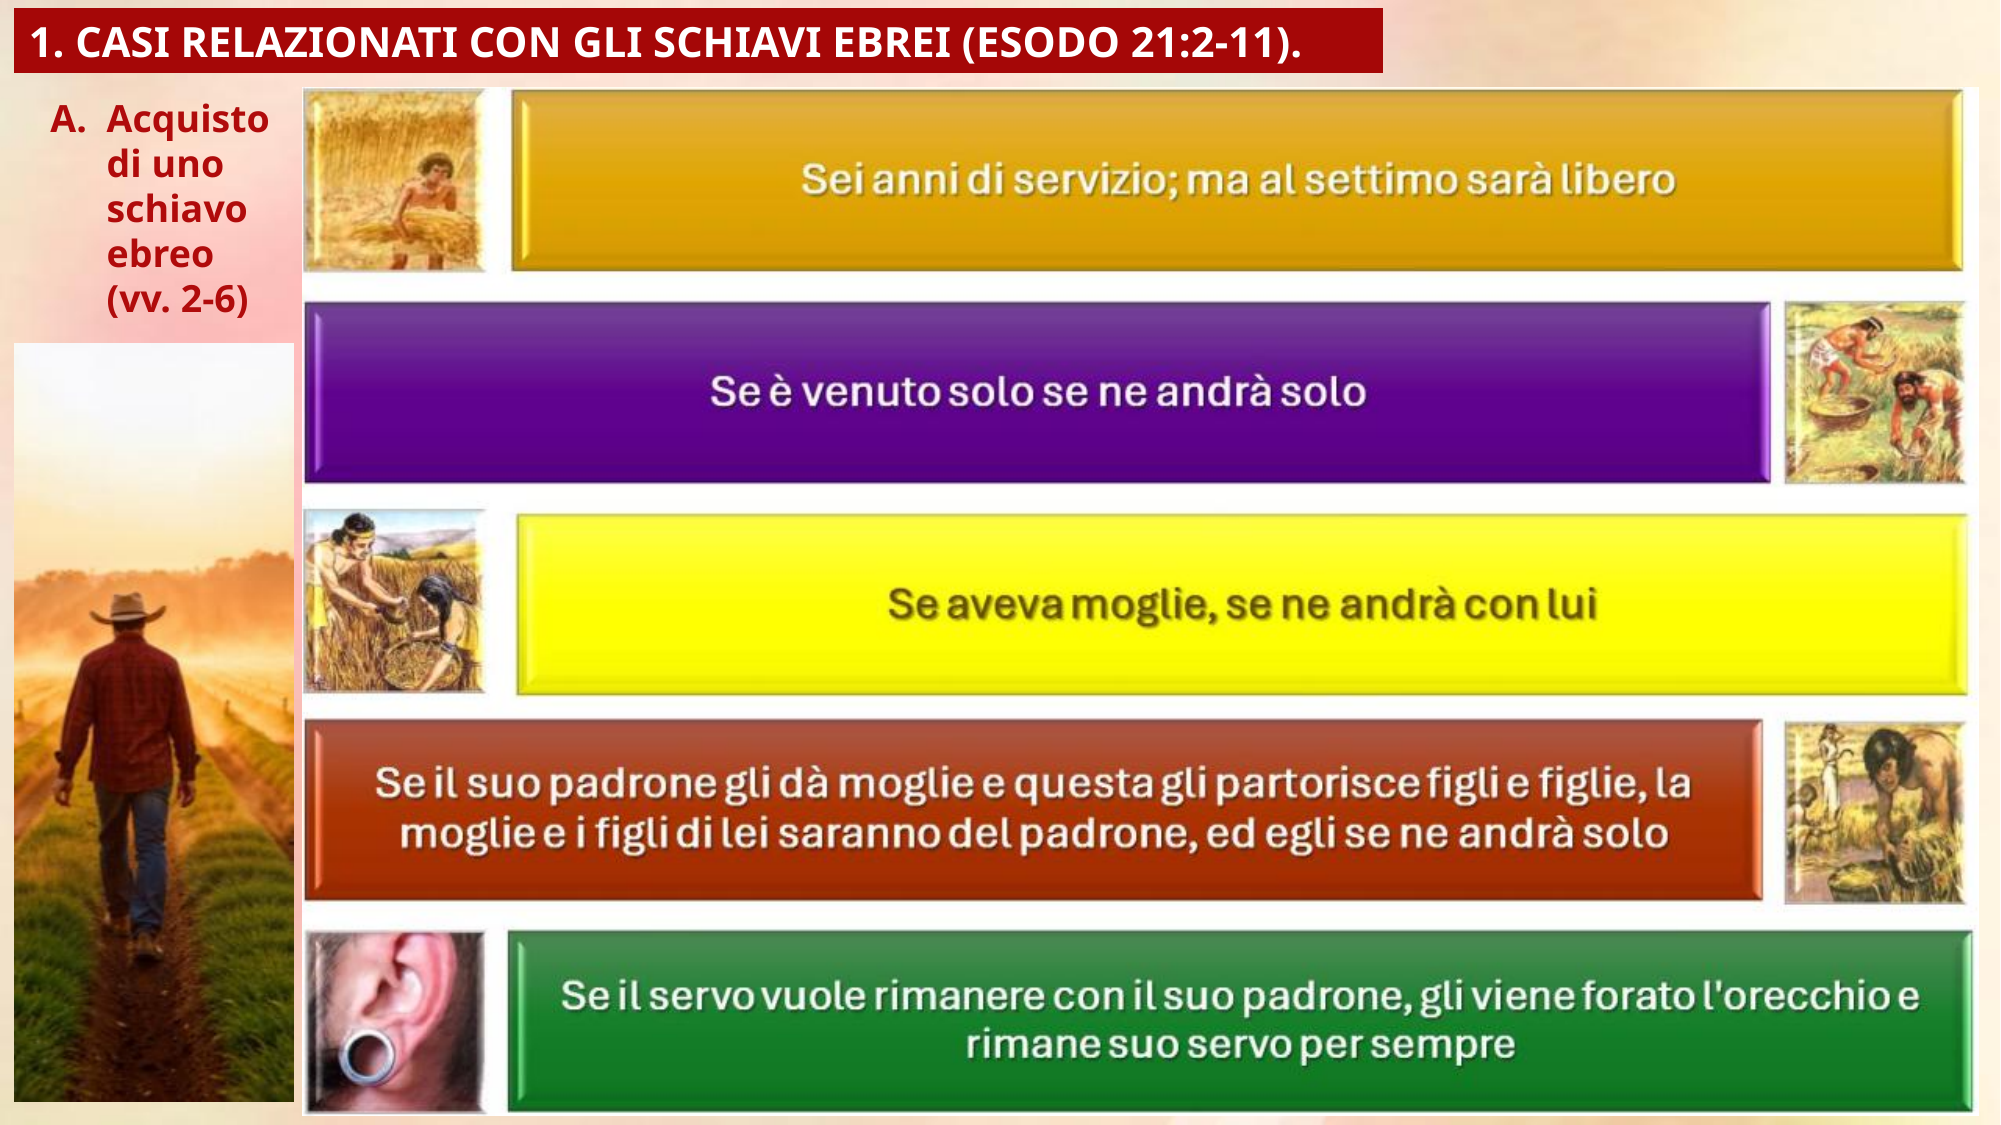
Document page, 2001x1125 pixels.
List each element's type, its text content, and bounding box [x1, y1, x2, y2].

text_box Acquisto di uno schiavo ebreo (vv. 2-6) [35, 87, 294, 328]
picture [0, 0, 2001, 1125]
text_box 1. CASI RELAZIONATI CON GLI SCHIAVI EBREI (ESODO 21:2-11). [13, 7, 1384, 74]
